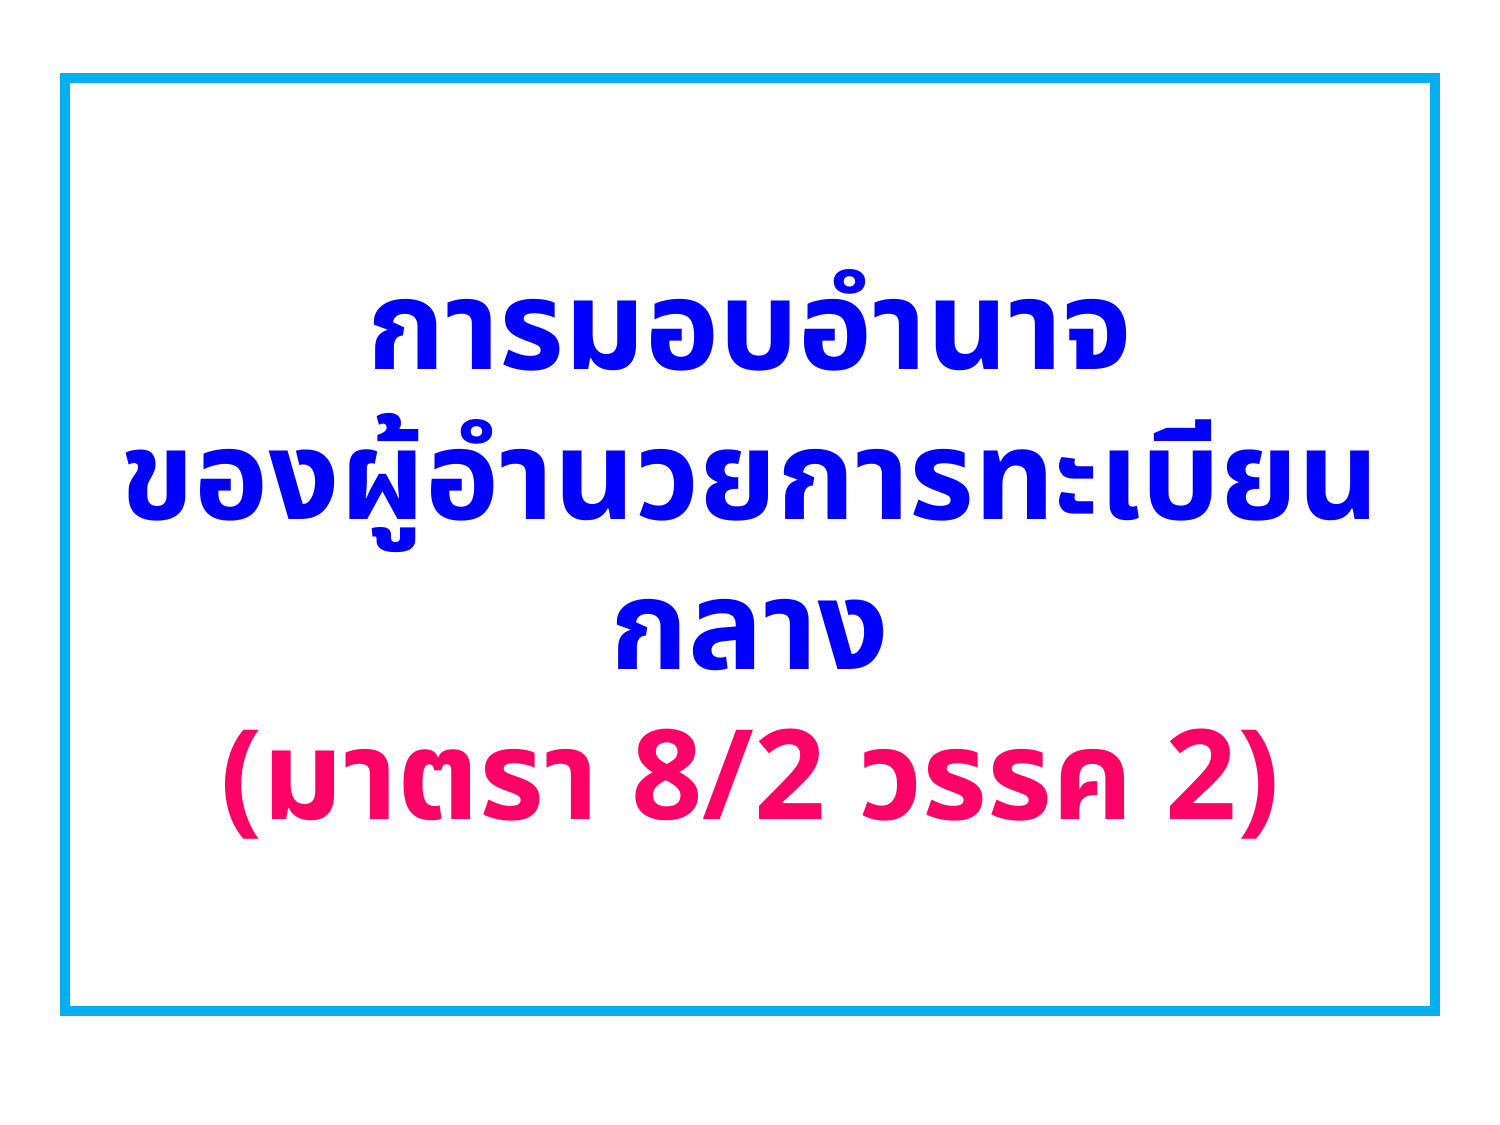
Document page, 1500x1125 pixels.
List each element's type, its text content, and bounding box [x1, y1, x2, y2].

text_box การมอบอำนาจ ของผู้อำนวยการทะเบียนกลาง (มาตรา 8/2 วรรค 2) [64, 78, 1436, 1012]
